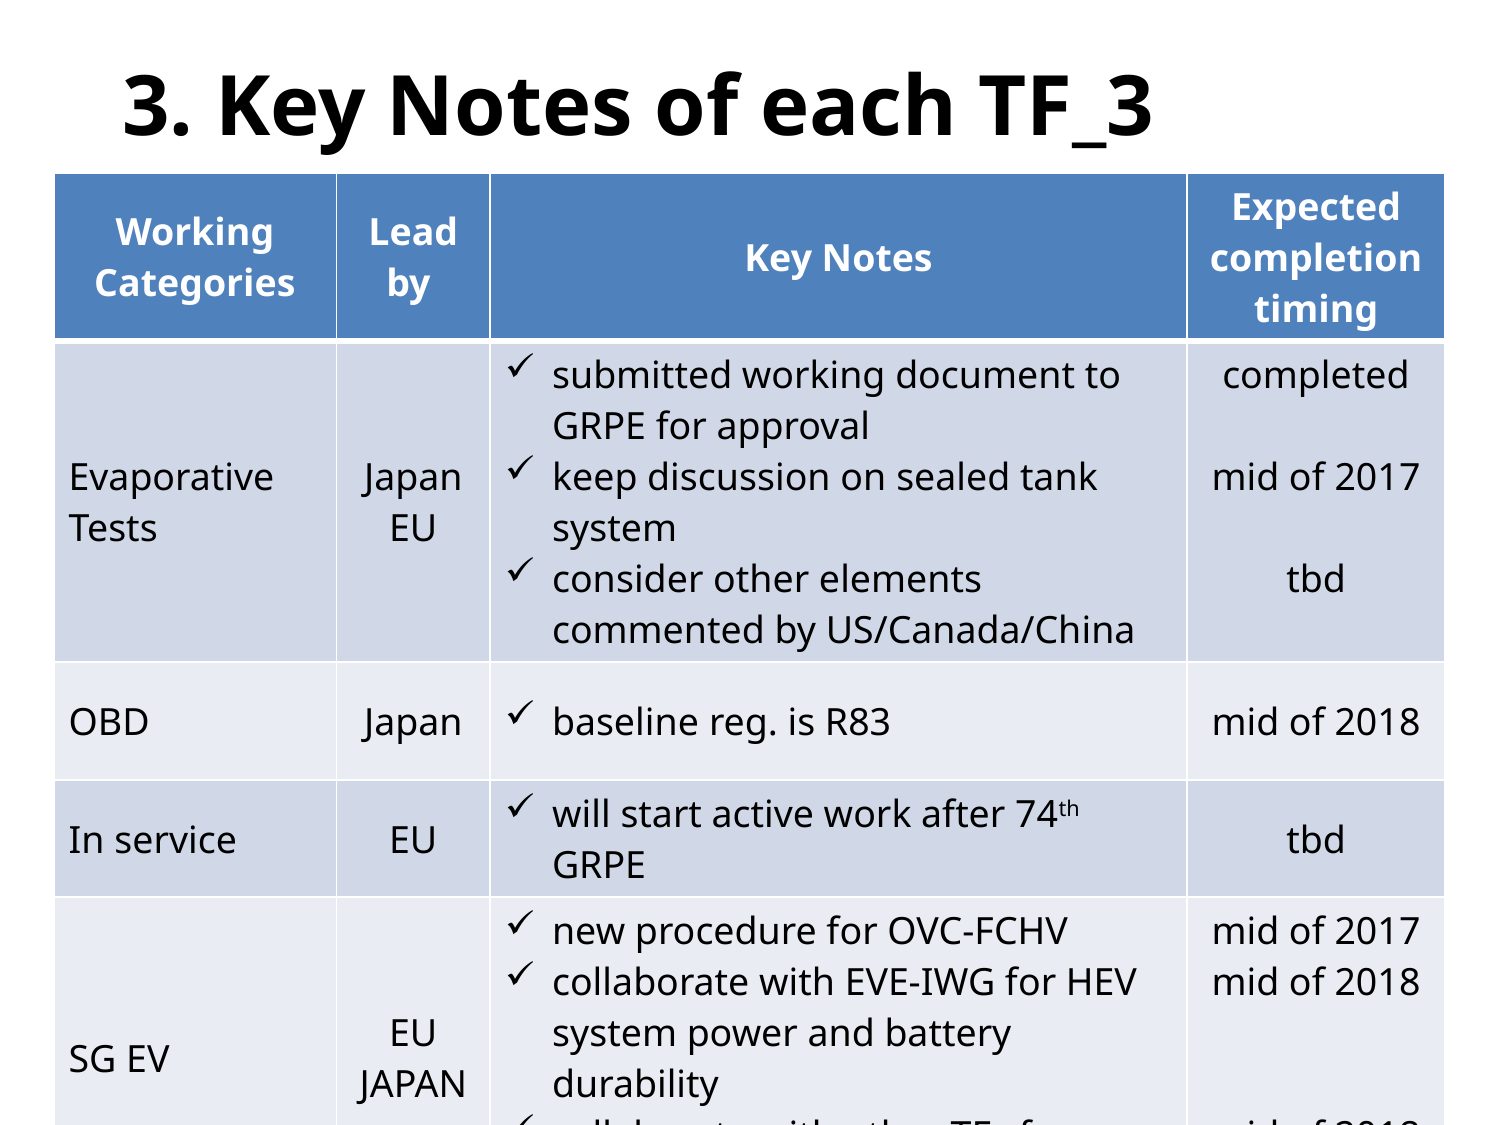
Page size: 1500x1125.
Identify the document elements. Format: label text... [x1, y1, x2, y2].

table_cell will start active work after 74th GRPE [491, 781, 1186, 896]
table_cell SG EV [55, 898, 336, 1125]
table_cell EU JAPAN [337, 898, 489, 1125]
table_cell new procedure for OVC-FCHV collaborate with EVE-IWG for HEV system power and battery durability collaborate with other TFs for unique EV related issues [491, 898, 1186, 1125]
table_header Expected completion timing [1188, 174, 1444, 338]
table_cell tbd [1188, 781, 1444, 896]
table_cell submitted working document to GRPE for approval keep discussion on sealed tank system consider other elements commented by US/Canada/China [491, 344, 1186, 661]
table_header Key Notes [491, 174, 1186, 338]
table_cell EU [337, 781, 489, 896]
table_cell OBD [55, 663, 336, 779]
table_cell In service [55, 781, 336, 896]
table_cell completed mid of 2017 tbd [1188, 344, 1444, 661]
table_cell mid of 2018 [1188, 663, 1444, 779]
table_cell Japan [337, 663, 489, 779]
text_box 3. Key Notes of each TF_3 [107, 45, 1193, 160]
table_cell Evaporative Tests [55, 344, 336, 661]
table_header Lead by [337, 174, 489, 338]
table_cell baseline reg. is R83 [491, 663, 1186, 779]
table_cell Japan EU [337, 344, 489, 661]
table_header Working Categories [55, 174, 336, 338]
table_cell mid of 2017 mid of 2018 mid of 2018 [1188, 898, 1444, 1125]
